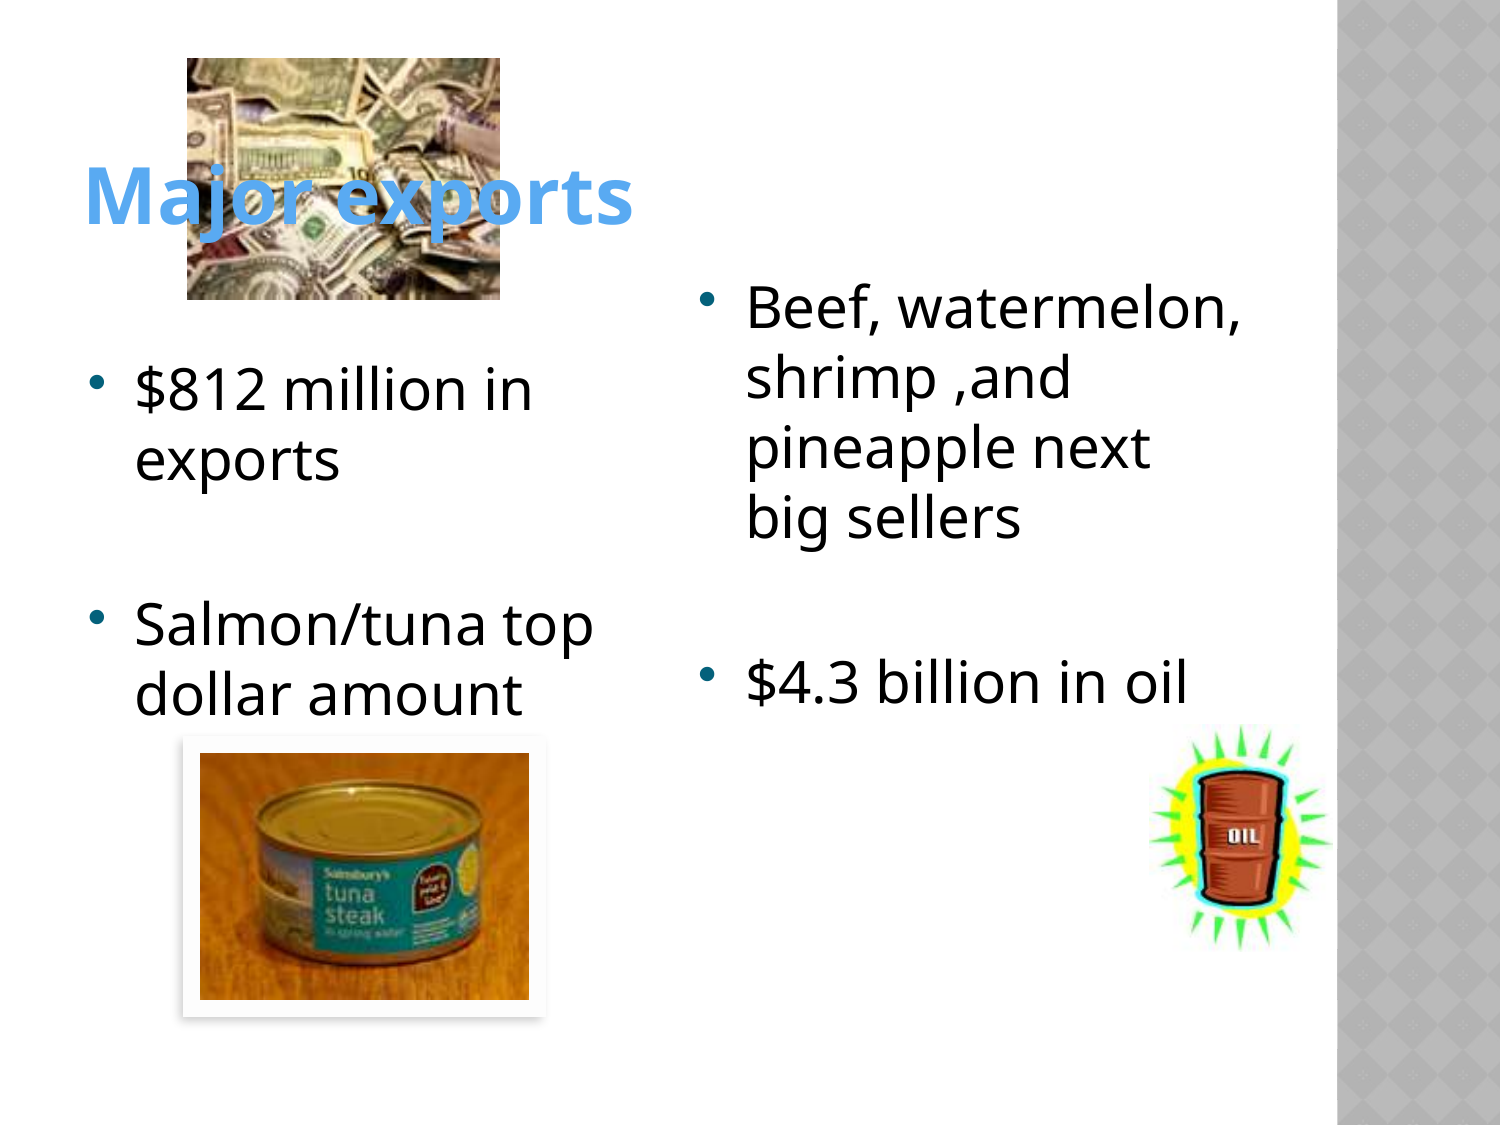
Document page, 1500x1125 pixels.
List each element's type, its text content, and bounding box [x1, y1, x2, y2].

list Beef, watermelon, shrimp ,and pineapple next big sellers $4.3 billion in oil [685, 262, 1263, 1005]
list $812 million in exports Salmon/tuna top dollar amount [75, 262, 653, 1005]
title Major exports [75, 52, 1263, 240]
picture [199, 752, 530, 1001]
picture [1149, 724, 1334, 952]
picture [186, 58, 501, 301]
